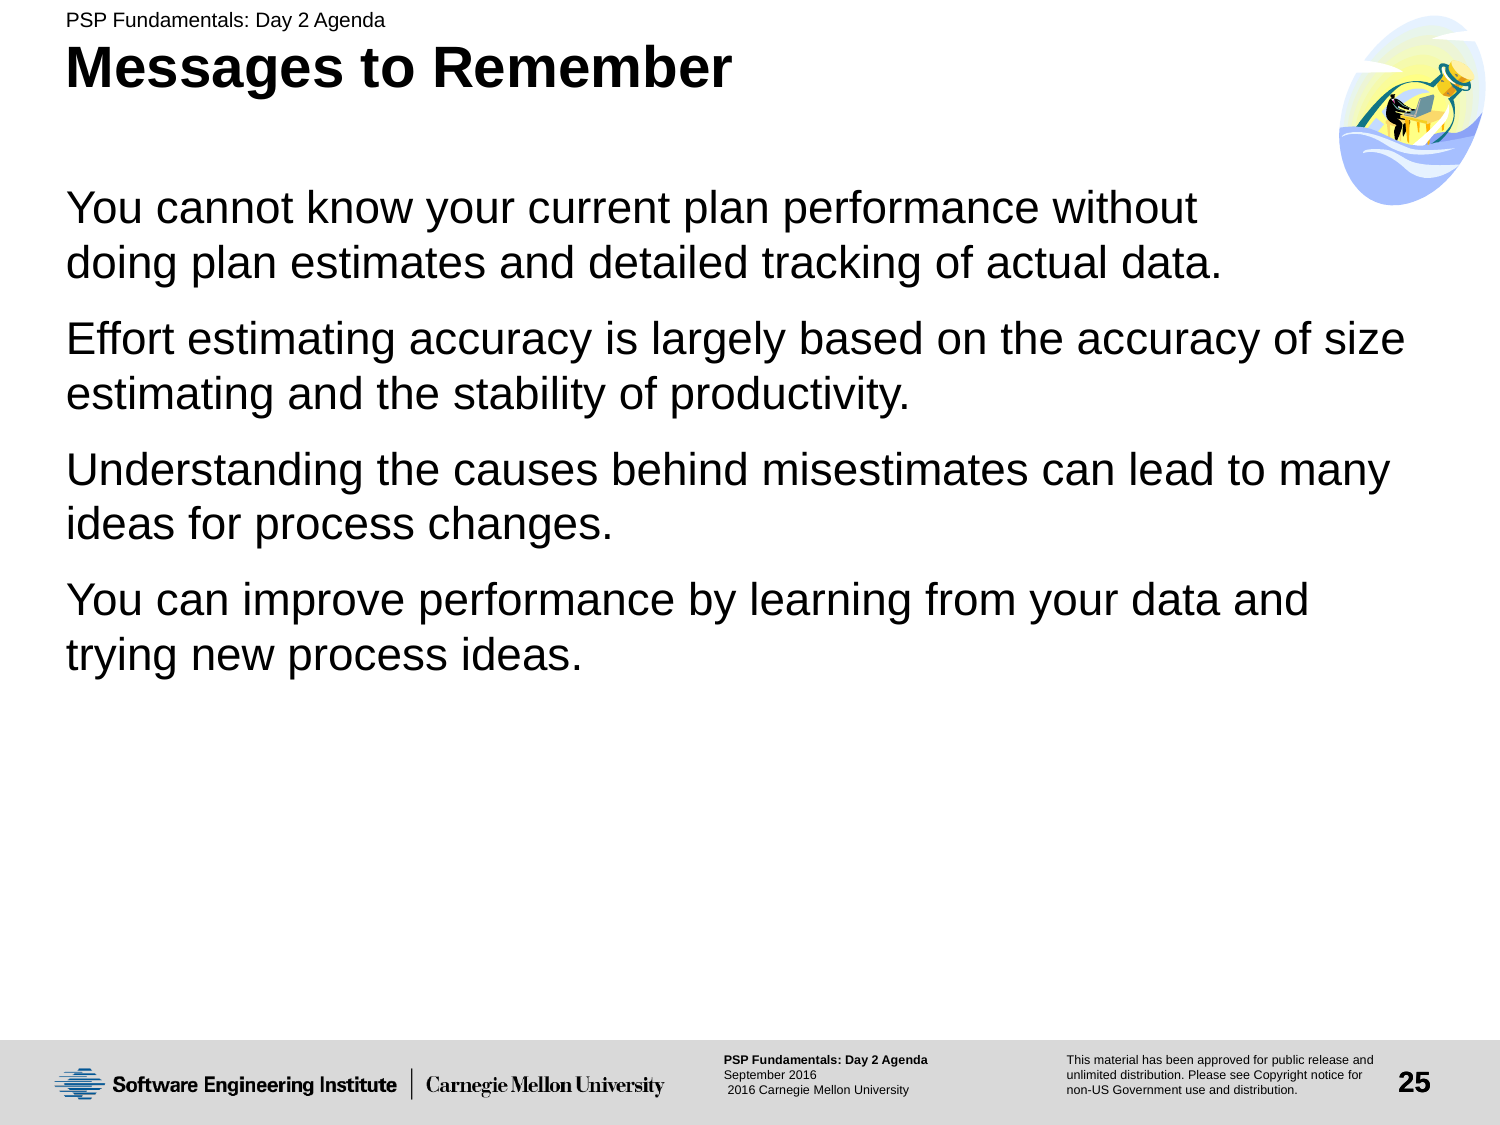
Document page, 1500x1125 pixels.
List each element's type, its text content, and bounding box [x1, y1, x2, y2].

picture [46, 1061, 673, 1104]
picture [1336, 13, 1489, 208]
title Messages to Remember [65, 37, 1336, 148]
list You cannot know your current plan performance without doing plan estimates and detailed tracking of actual data. Effort estimating accuracy is largely based on the accuracy of size estimating and the stability of productivity. Understanding the causes behind misestimates can lead to many ideas for process changes. You can improve performance by learning from your data and trying new process ideas. [65, 177, 1431, 1000]
